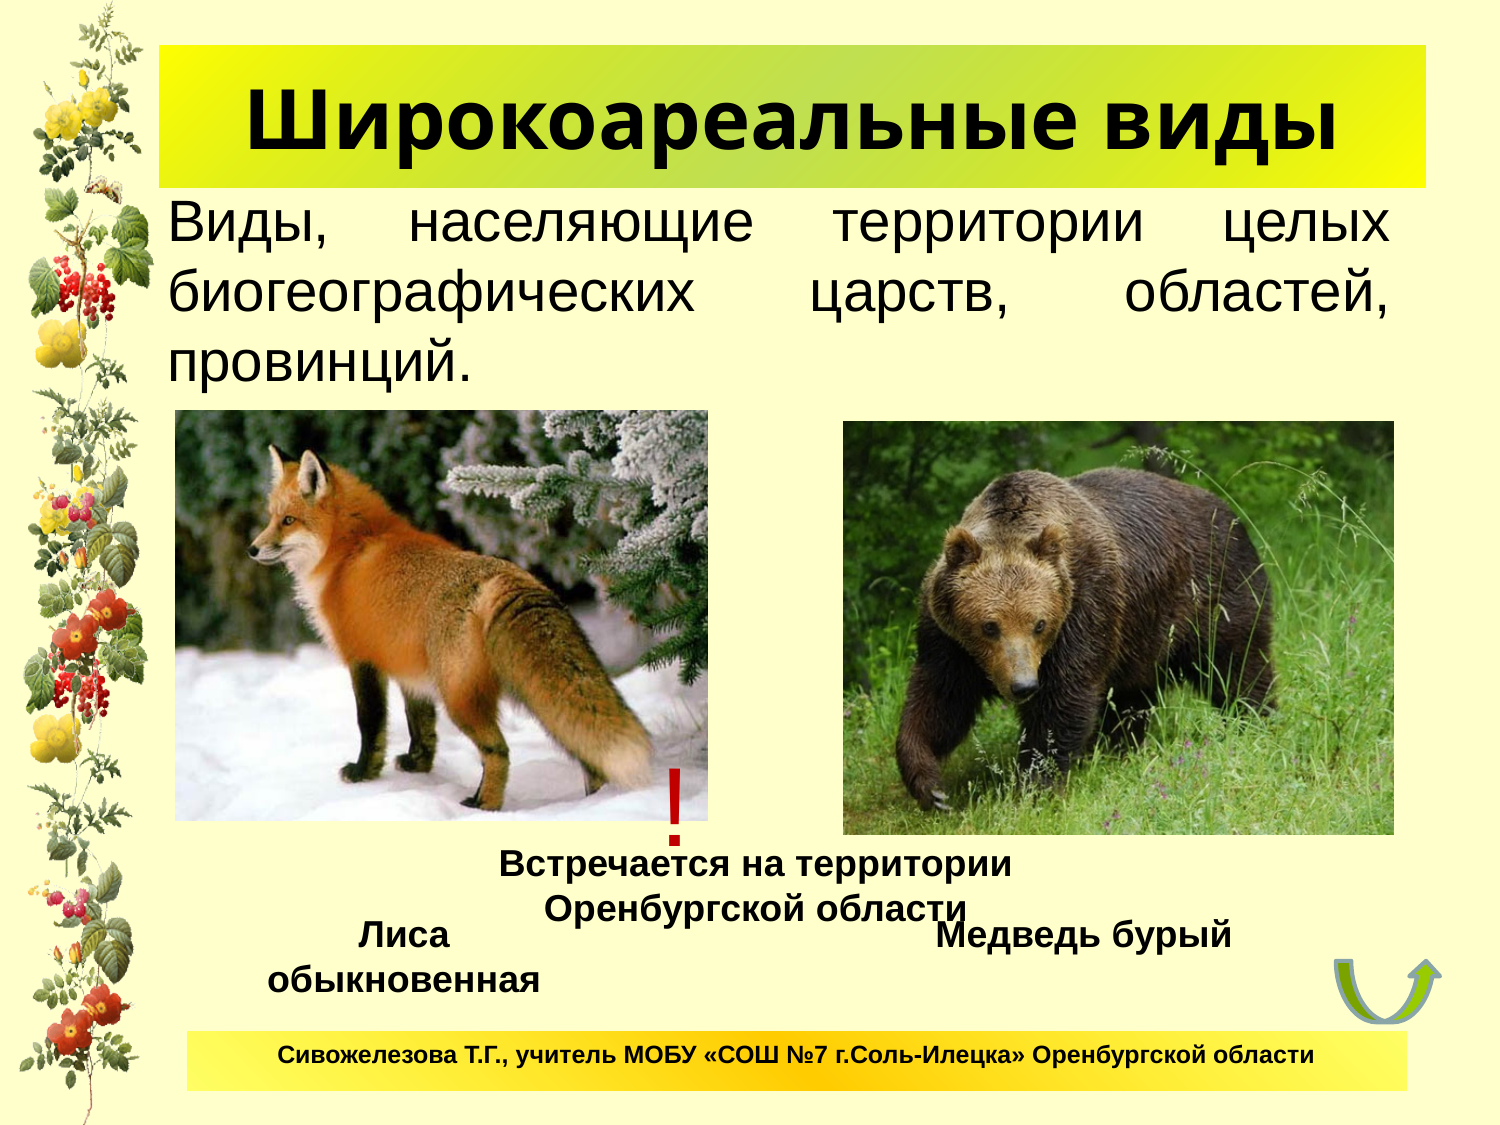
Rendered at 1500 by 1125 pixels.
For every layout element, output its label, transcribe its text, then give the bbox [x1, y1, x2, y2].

picture [843, 421, 1394, 835]
text_box Лиса обыкновенная [210, 902, 598, 1008]
picture [0, 0, 172, 1125]
title Широкоареальные виды [159, 44, 1426, 188]
text_box Виды, населяющие территории целых биогеографических царств, областей, провинций. [152, 175, 1407, 401]
text_box ! [644, 726, 715, 831]
text_box Встречается на территории Оренбургской области [433, 831, 1078, 937]
text_box Медведь бурый [890, 902, 1278, 963]
text_box [1333, 958, 1442, 1025]
text_box Сивожелезова Т.Г., учитель МОБУ «СОШ №7 г.Соль-Илецка» Оренбургской области [187, 1031, 1407, 1091]
picture [175, 409, 708, 821]
